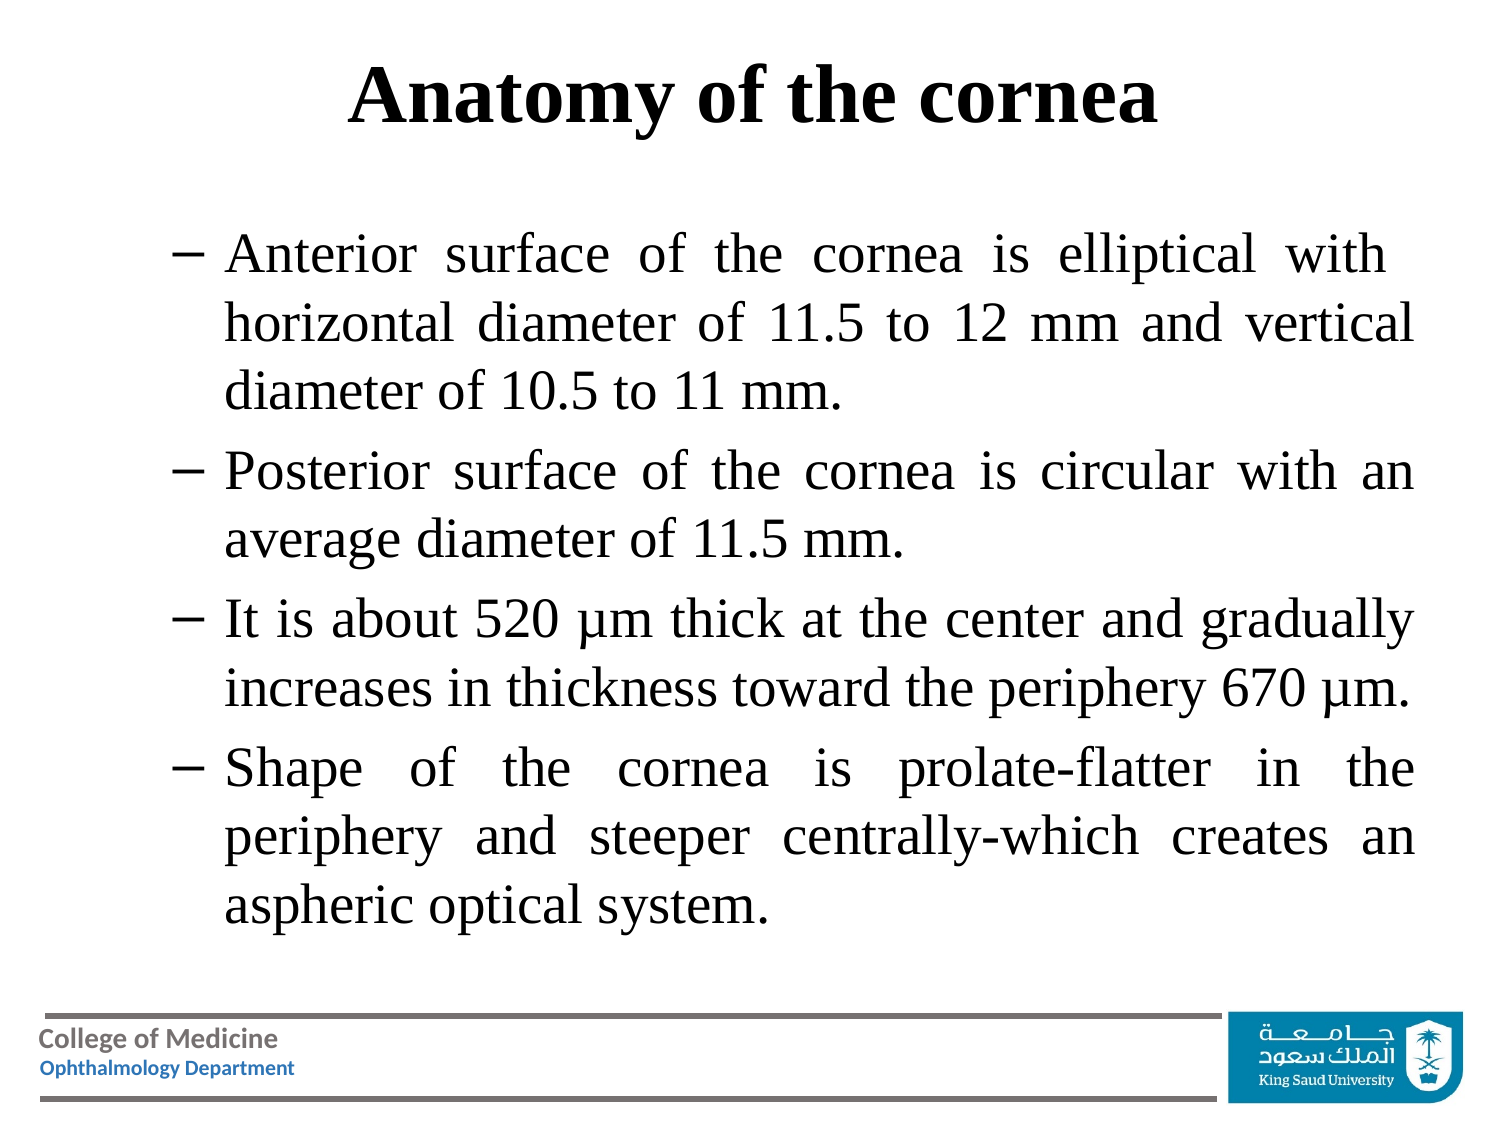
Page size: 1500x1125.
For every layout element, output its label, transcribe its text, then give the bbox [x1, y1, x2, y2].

picture [1226, 1009, 1465, 1106]
list Anterior surface of the cornea is elliptical with horizontal diameter of 11.5 to 12 mm and vertical diameter of 10.5 to 11 mm. Posterior surface of the cornea is circular with an average diameter of 11.5 mm. It is about 520 µm thick at the center and gradually increases in thickness toward the periphery 670 µm. Shape of the cornea is prolate-flatter in the periphery and steeper centrally-which creates an aspheric optical system. [80, 208, 1431, 951]
title Anatomy of the cornea [78, 19, 1429, 159]
